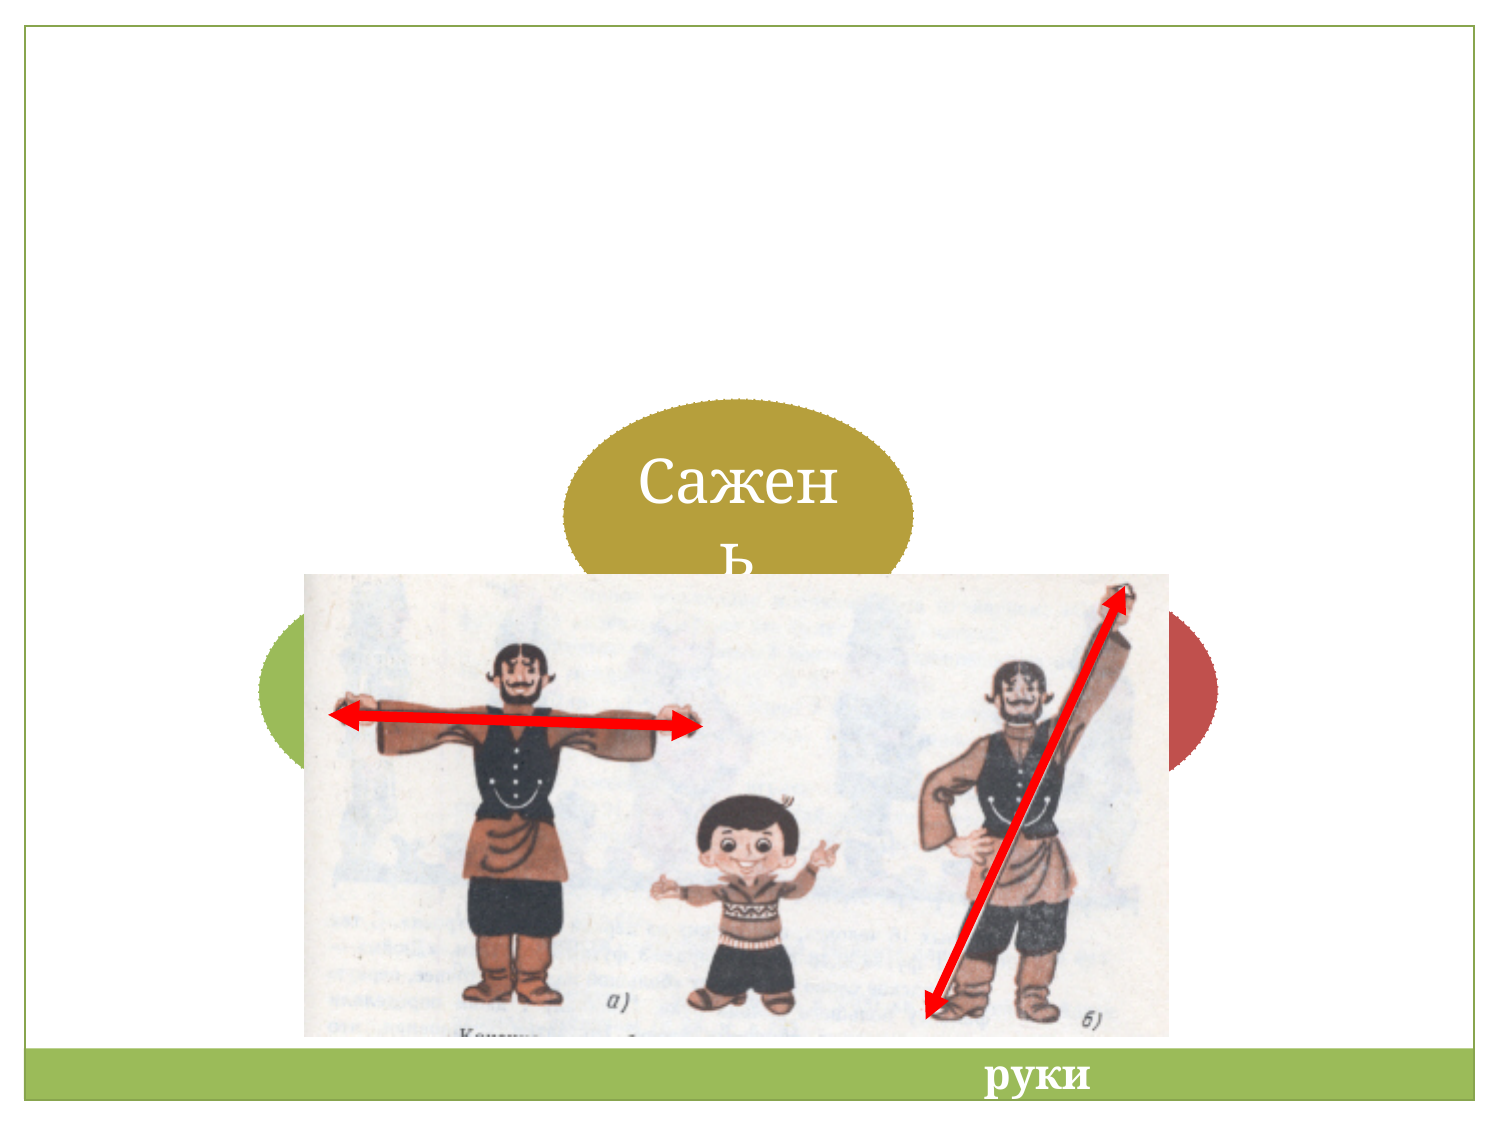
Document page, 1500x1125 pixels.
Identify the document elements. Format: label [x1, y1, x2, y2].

text_box [34, 46, 1442, 985]
text_box [808, 702, 1243, 903]
picture [304, 573, 1169, 1037]
text_box [327, 714, 704, 727]
